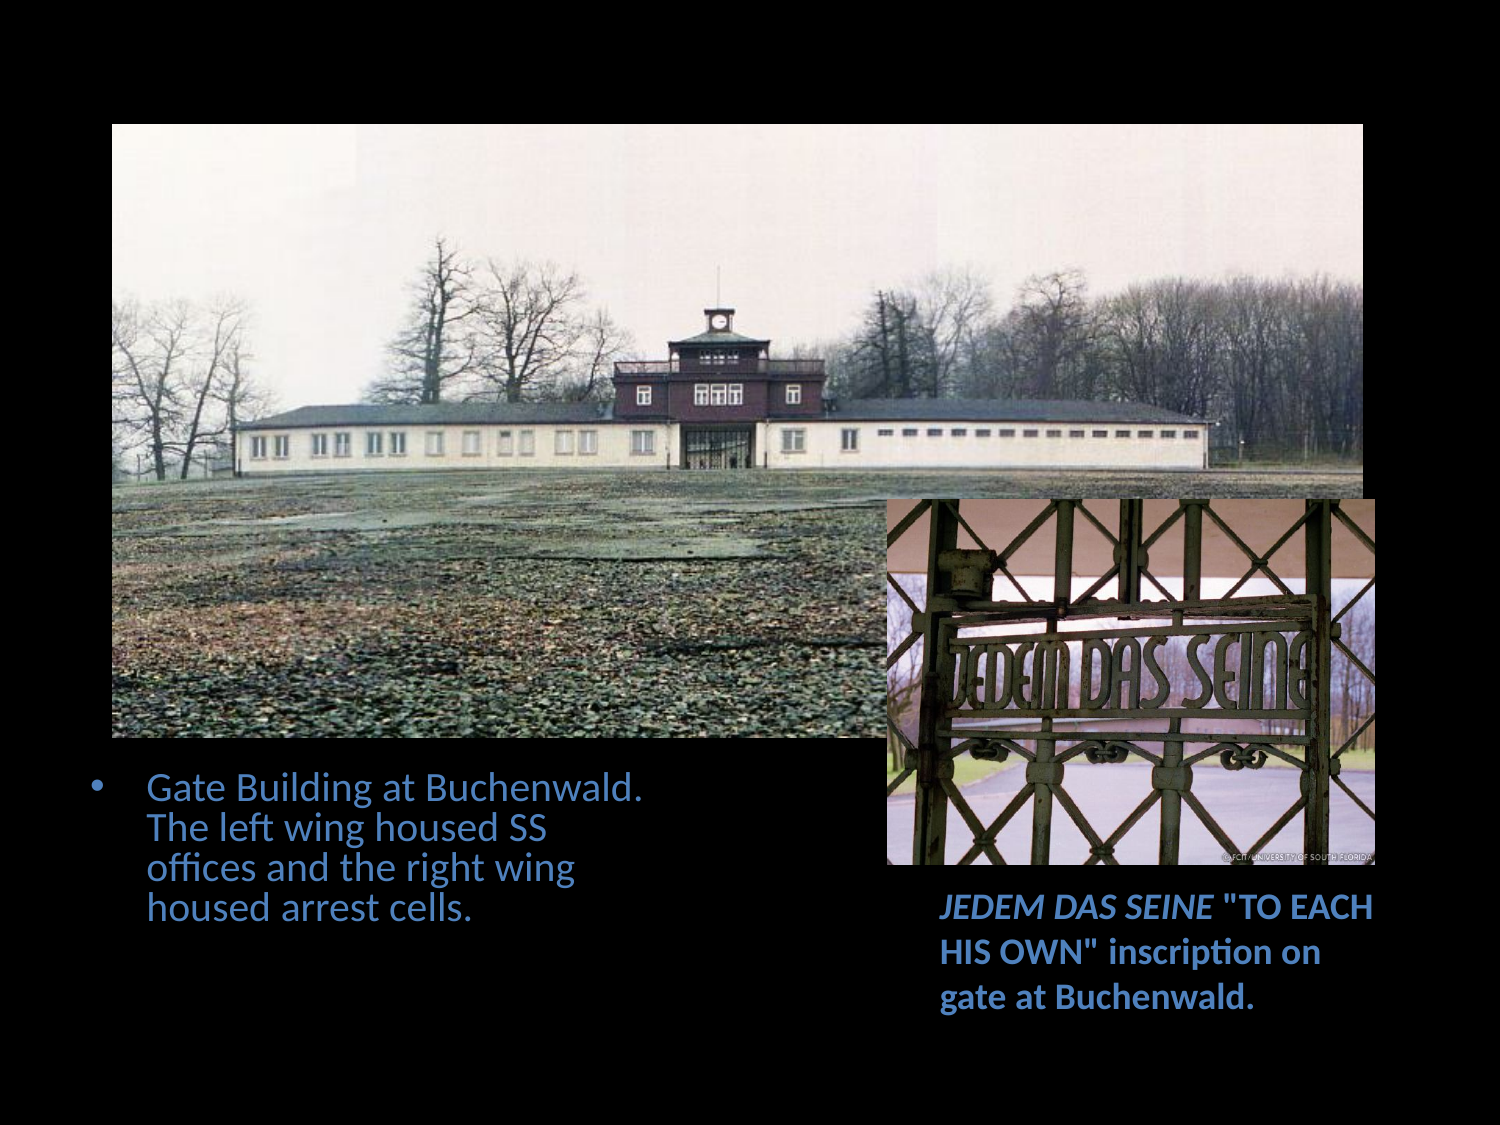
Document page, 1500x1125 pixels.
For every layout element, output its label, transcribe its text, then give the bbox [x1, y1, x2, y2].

text_box JEDEM DAS SEINE "TO EACH HIS OWN" inscription on gate at Buchenwald. [924, 874, 1400, 1025]
list Gate Building at Buchenwald. The left wing housed SS offices and the right wing housed arrest cells. [75, 762, 675, 1038]
picture [112, 124, 1376, 865]
title Buchenwald Gate Building [75, 0, 1425, 188]
